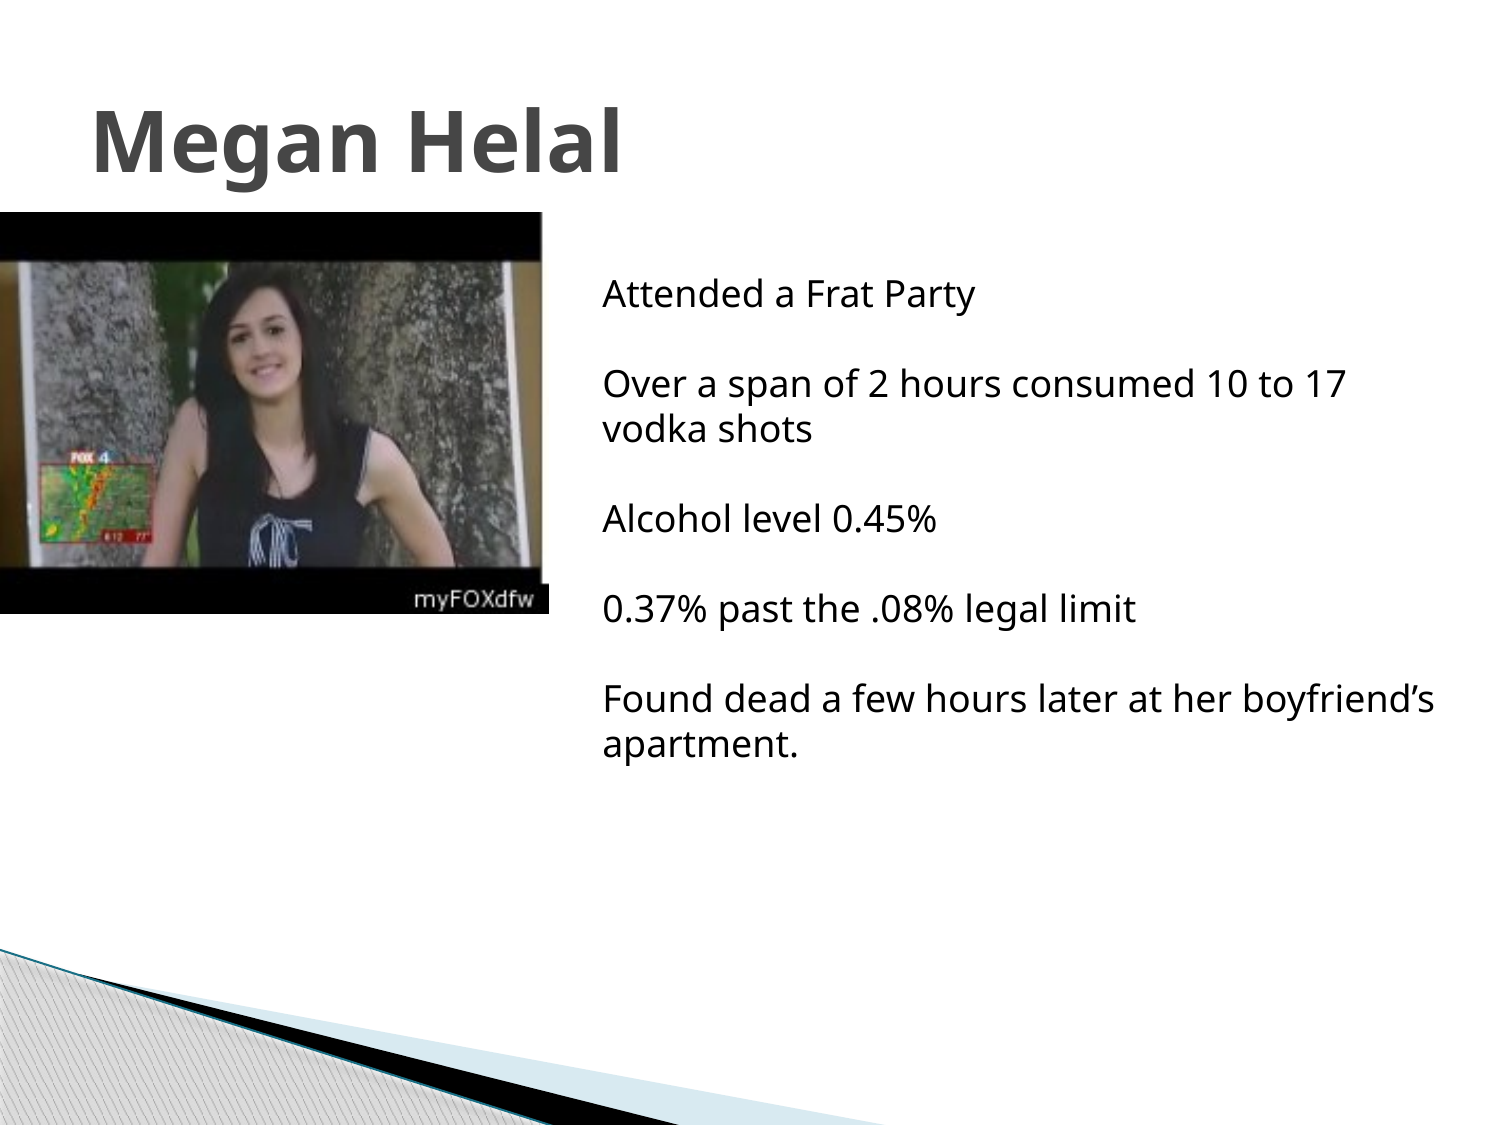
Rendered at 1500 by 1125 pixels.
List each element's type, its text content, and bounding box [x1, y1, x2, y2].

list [0, 212, 549, 614]
title Megan Helal [75, 45, 1425, 233]
text_box Attended a Frat Party Over a span of 2 hours consumed 10 to 17 vodka shots Alcohol level 0.45% 0.37% past the .08% legal limit Found dead a few hours later at her boyfriend’s apartment. [587, 262, 1463, 773]
